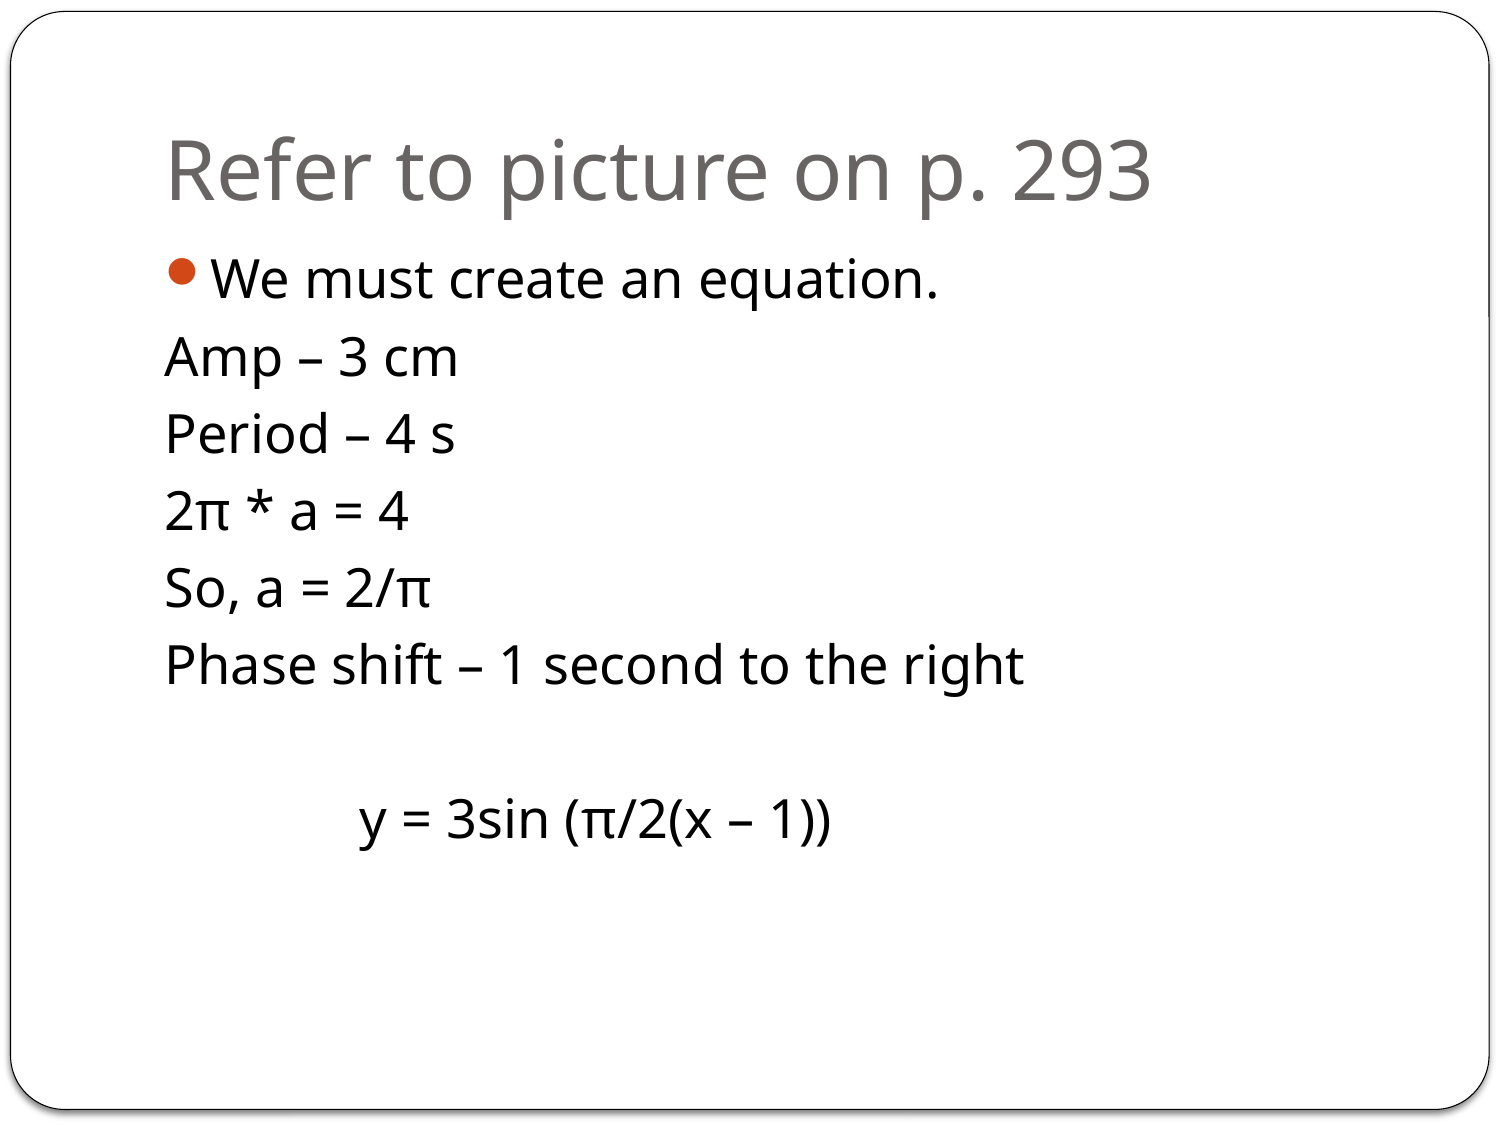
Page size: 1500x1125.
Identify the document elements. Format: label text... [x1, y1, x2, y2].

title Refer to picture on p. 293 [150, 45, 1425, 233]
list We must create an equation. Amp – 3 cm Period – 4 s 2π * a = 4 So, a = 2/π Phase shift – 1 second to the right y = 3sin (π/2(x – 1)) [150, 237, 1425, 988]
